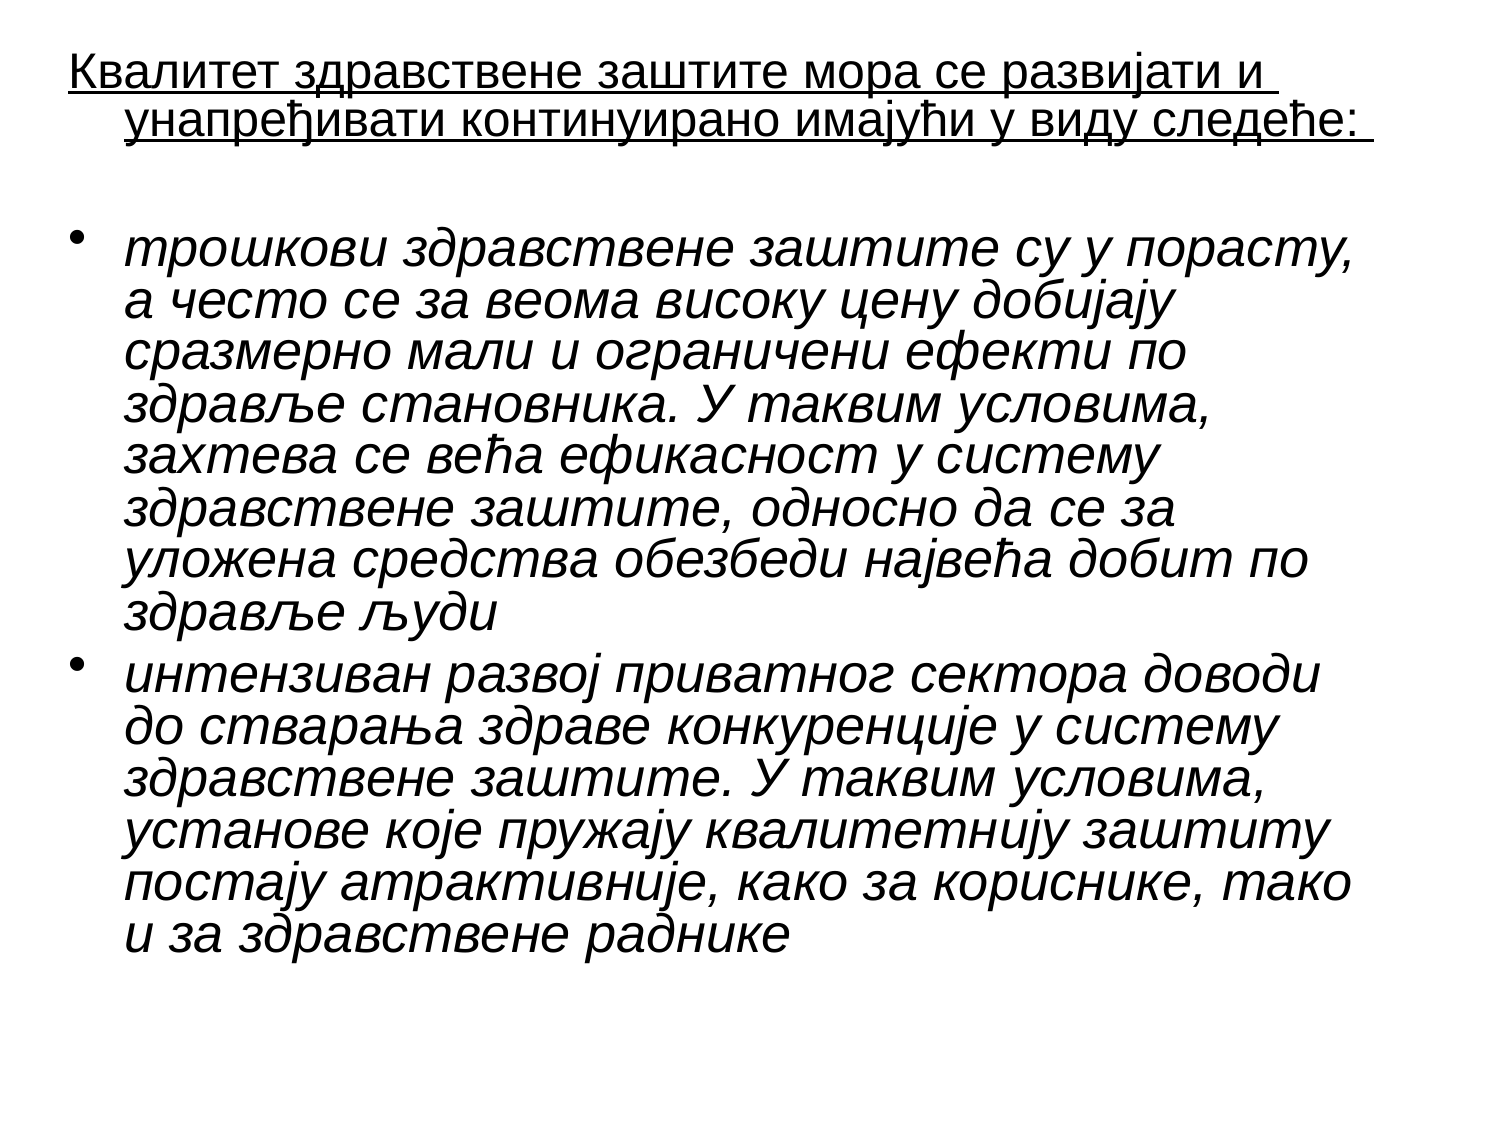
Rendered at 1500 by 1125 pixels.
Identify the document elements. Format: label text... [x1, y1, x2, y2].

list Квалитет здравствене заштите мора се развијати и унапређивати континуирано имајући у виду следеће: трошкови здравствене заштите су у порасту, а често се за веома високу цену добијају сразмерно мали и ограничени ефекти по здравље становника. У таквим условима, захтева се већа ефикасност у систему здравствене заштите, односно да се за уложена средства обезбеди највећа добит по здравље људи интензиван развој приватног сектора доводи до стварања здраве конкуренције у систему здравствене заштите. У таквим условима, установе које пружају квалитетнију заштиту постају атрактивније, како за кориснике, тако и за здравствене раднике [53, 42, 1404, 786]
